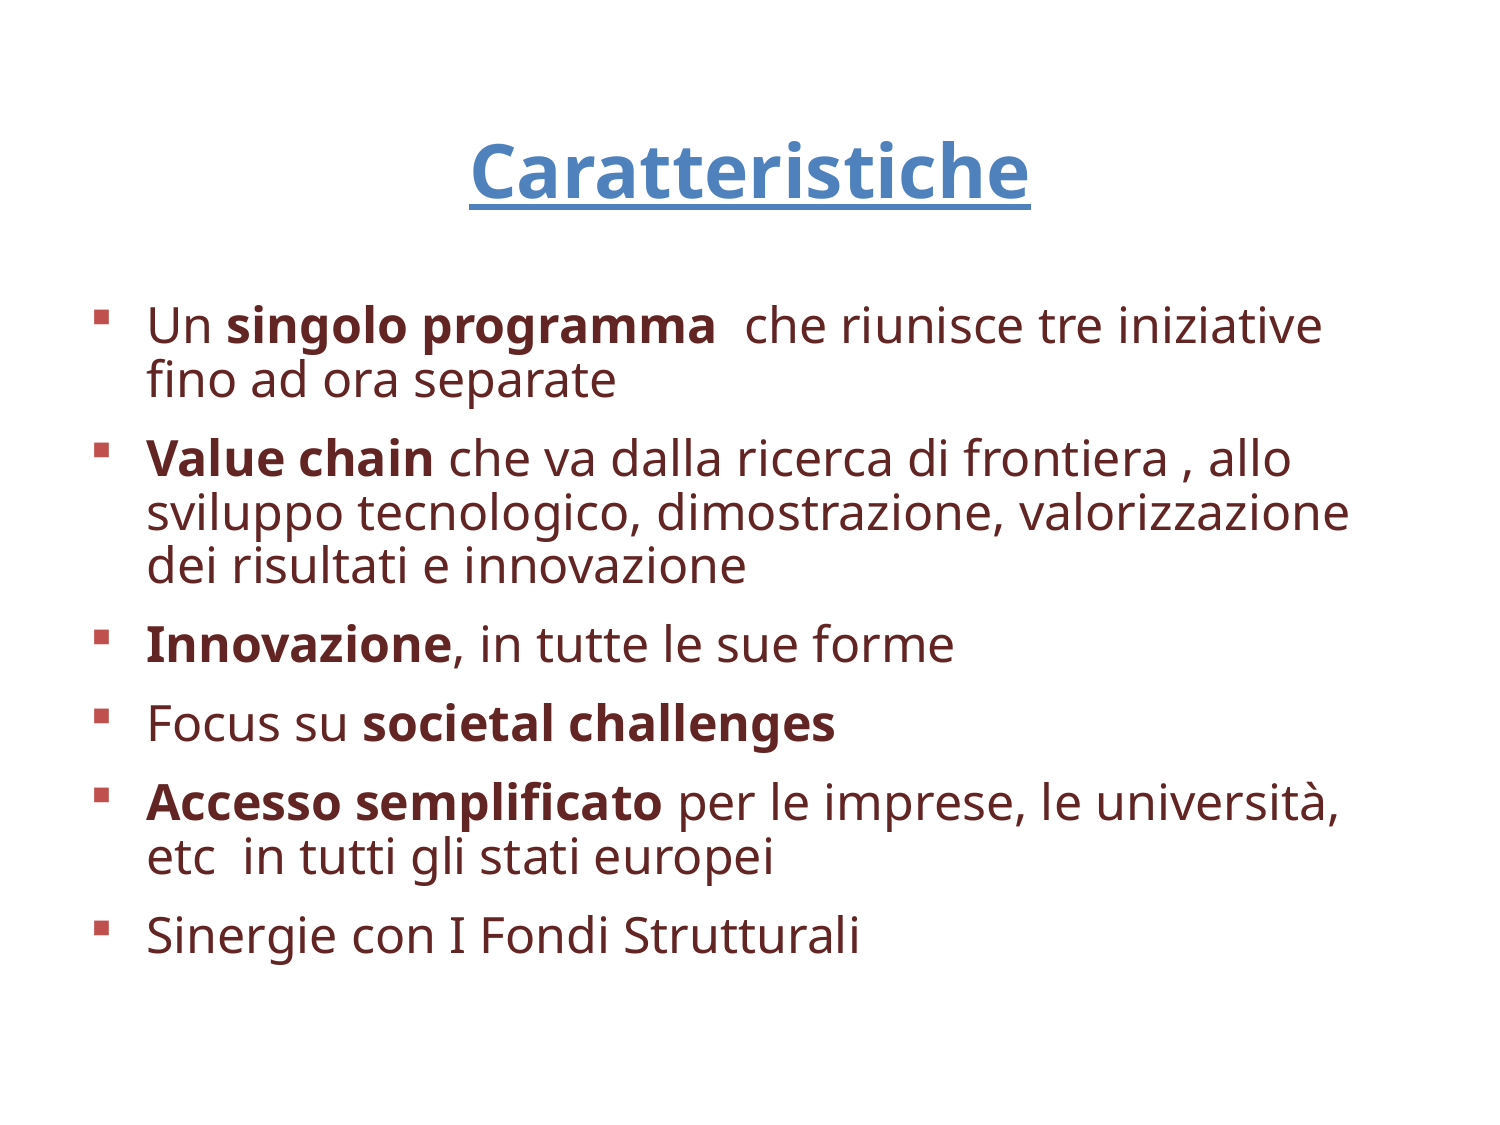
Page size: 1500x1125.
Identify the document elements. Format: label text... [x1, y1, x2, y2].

title Caratteristiche [74, 74, 1426, 263]
list Un singolo programma che riunisce tre iniziative fino ad ora separate Value chain che va dalla ricerca di frontiera , allo sviluppo tecnologico, dimostrazione, valorizzazione dei risultati e innovazione Innovazione, in tutte le sue forme Focus su societal challenges Accesso semplificato per le imprese, le università, etc in tutti gli stati europei Sinergie con I Fondi Strutturali [74, 292, 1426, 1036]
